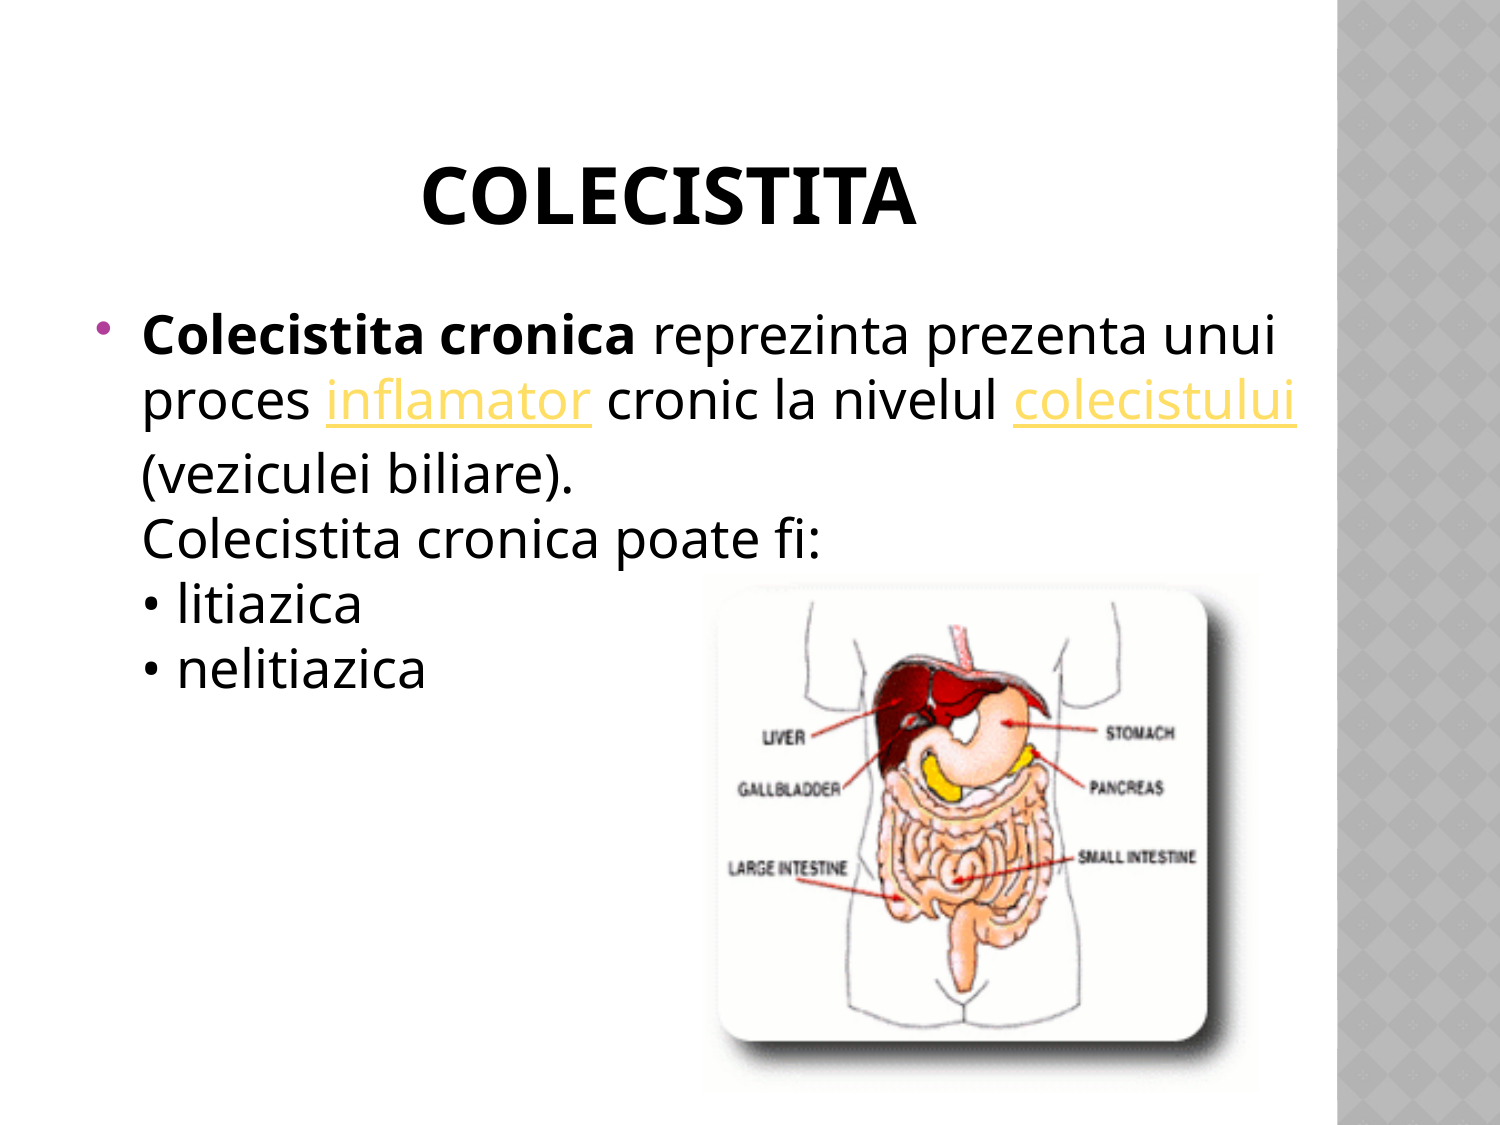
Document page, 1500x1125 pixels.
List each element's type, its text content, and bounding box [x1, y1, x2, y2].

title Colecistita [75, 52, 1263, 240]
picture [702, 573, 1260, 1093]
list Colecistita cronica reprezinta prezenta unui proces inflamator cronic la nivelul colecistului (veziculei biliare). Colecistita cronica poate fi: • litiazica • nelitiazica [82, 292, 1313, 1059]
